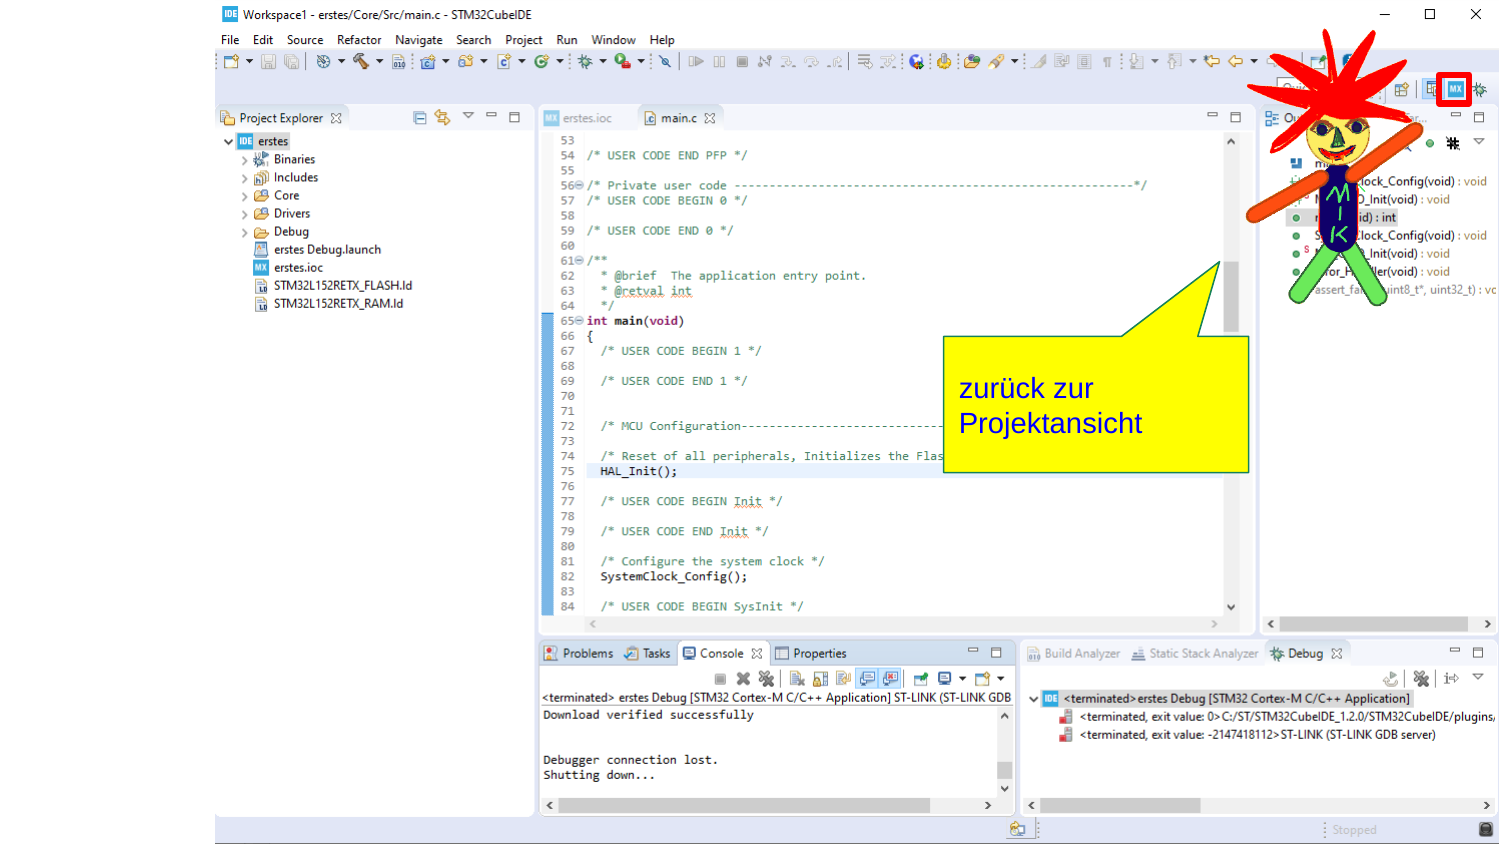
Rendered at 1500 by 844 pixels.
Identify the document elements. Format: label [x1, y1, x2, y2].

picture [214, 0, 1499, 844]
